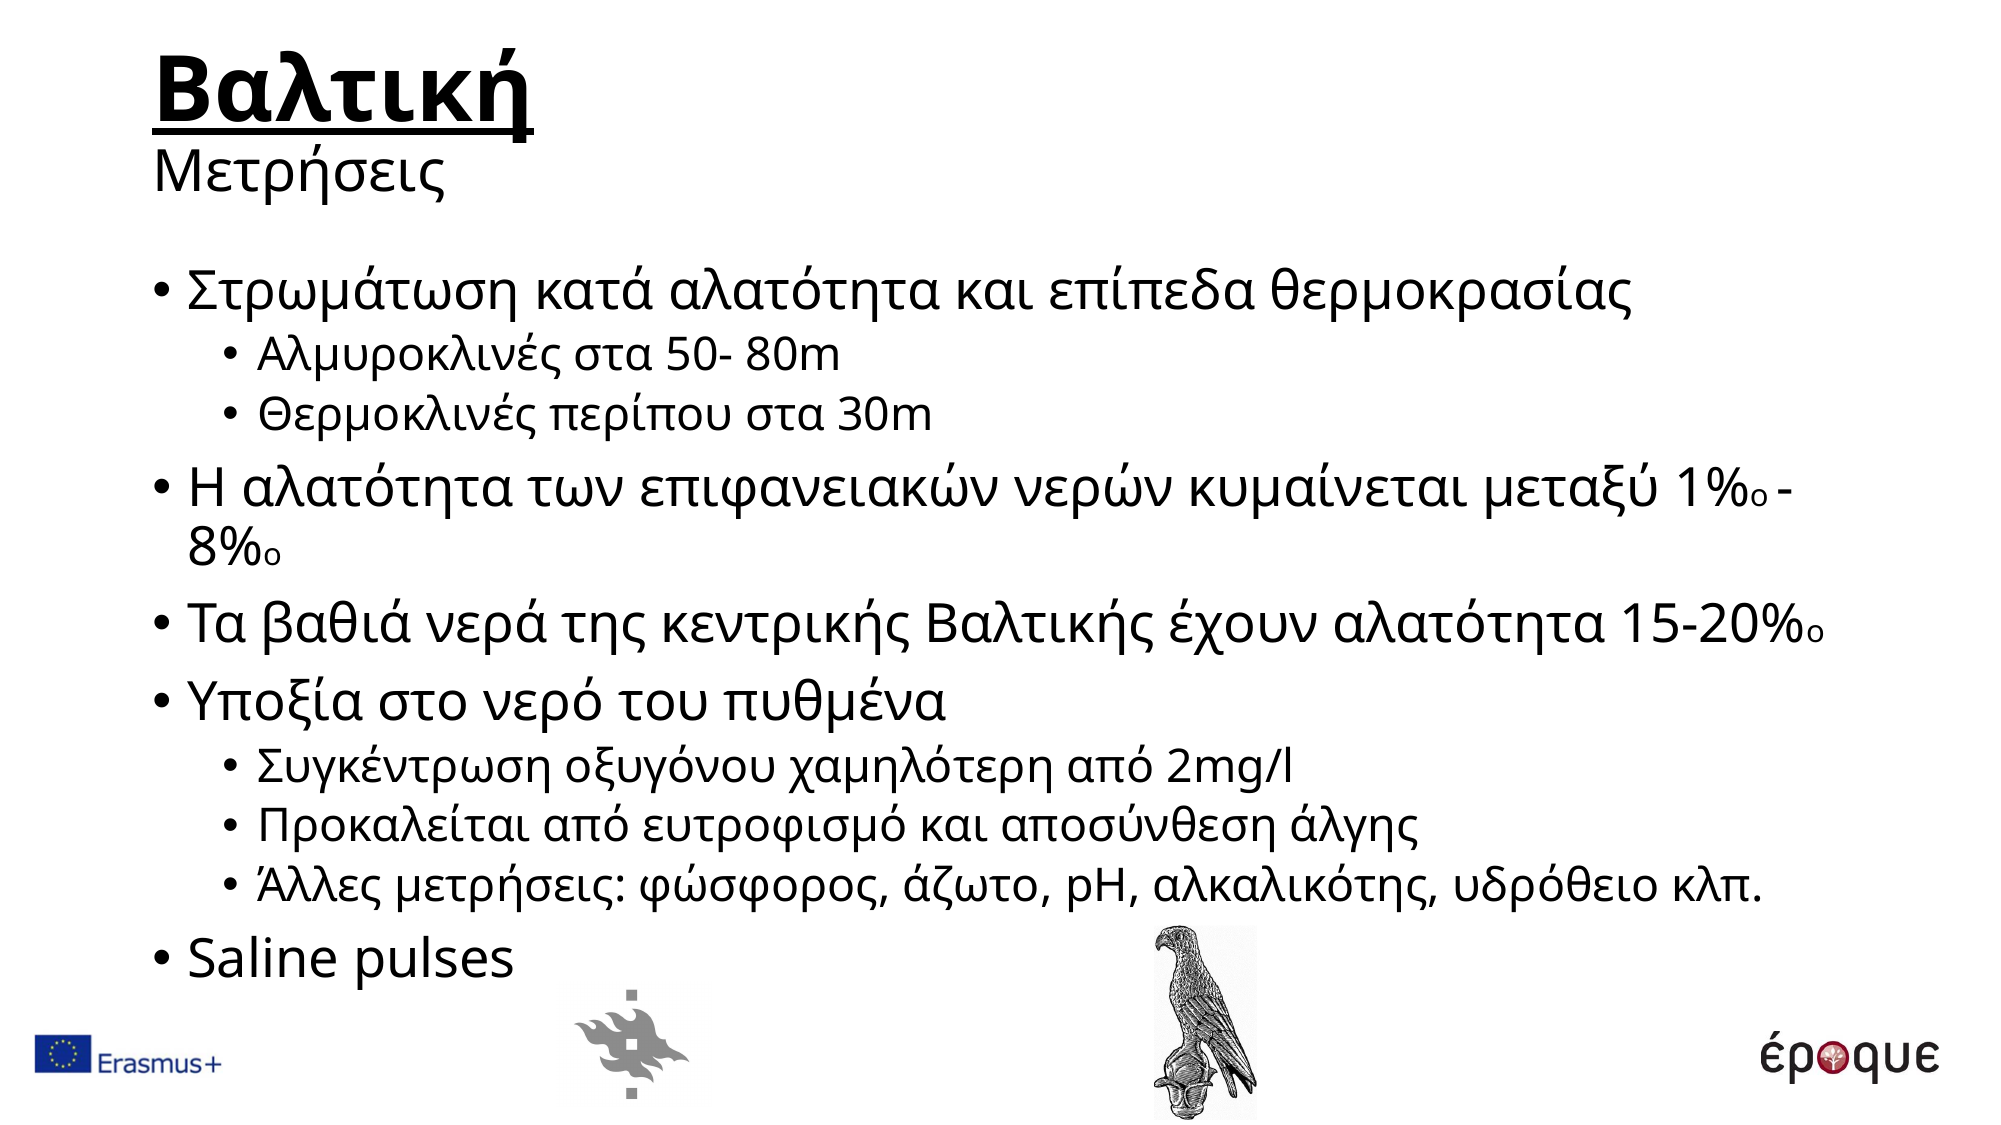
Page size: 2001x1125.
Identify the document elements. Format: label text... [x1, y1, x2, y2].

title Βαλτική Mετρήσεις [137, 0, 1863, 246]
picture [33, 1024, 223, 1084]
picture [1761, 1031, 1939, 1084]
list Στρωμάτωση κατά αλατότητα και επίπεδα θερμοκρασίας Aλμυροκλινές στα 50- 80m Θερμοκλινές περίπου στα 30m Η αλατότητα των επιφανειακών νερών κυμαίνεται μεταξύ 1%o -8%o Τα βαθιά νερά της κεντρικής Βαλτικής έχουν αλατότητα 15-20%o Υποξία στο νερό του πυθμένα Συγκέντρωση οξυγόνου χαμηλότερη από 2mg/l Προκαλείται από ευτροφισμό και αποσύνθεση άλγης Άλλες μετρήσεις: φώσφορος, άζωτο, pH, αλκαλικότης, υδρόθειο κλπ. Saline pulses [137, 255, 1863, 1025]
picture [556, 981, 712, 1107]
picture [1154, 925, 1258, 1120]
